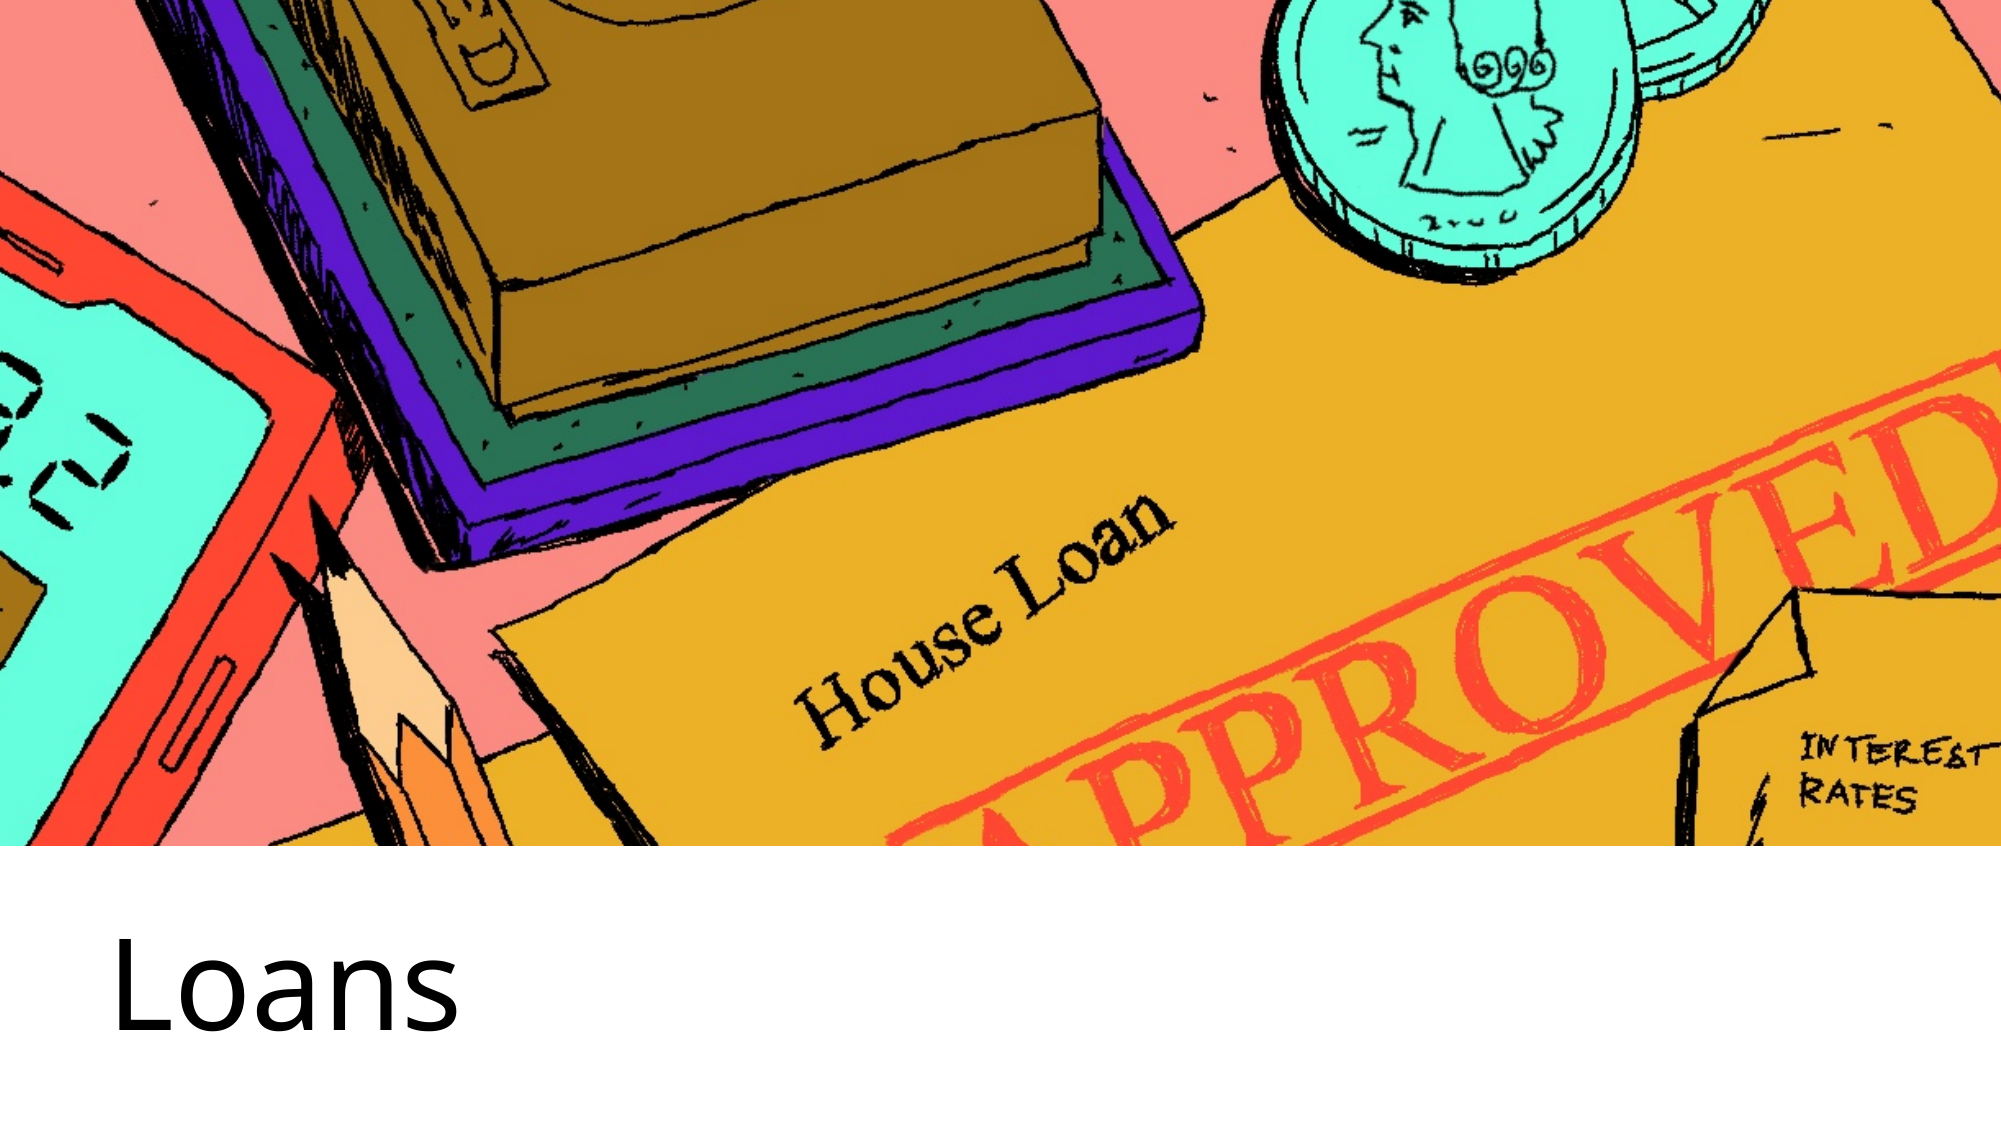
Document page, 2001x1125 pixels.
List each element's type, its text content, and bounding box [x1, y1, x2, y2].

picture [0, 0, 2001, 846]
text_box Loans [100, 895, 1900, 1083]
